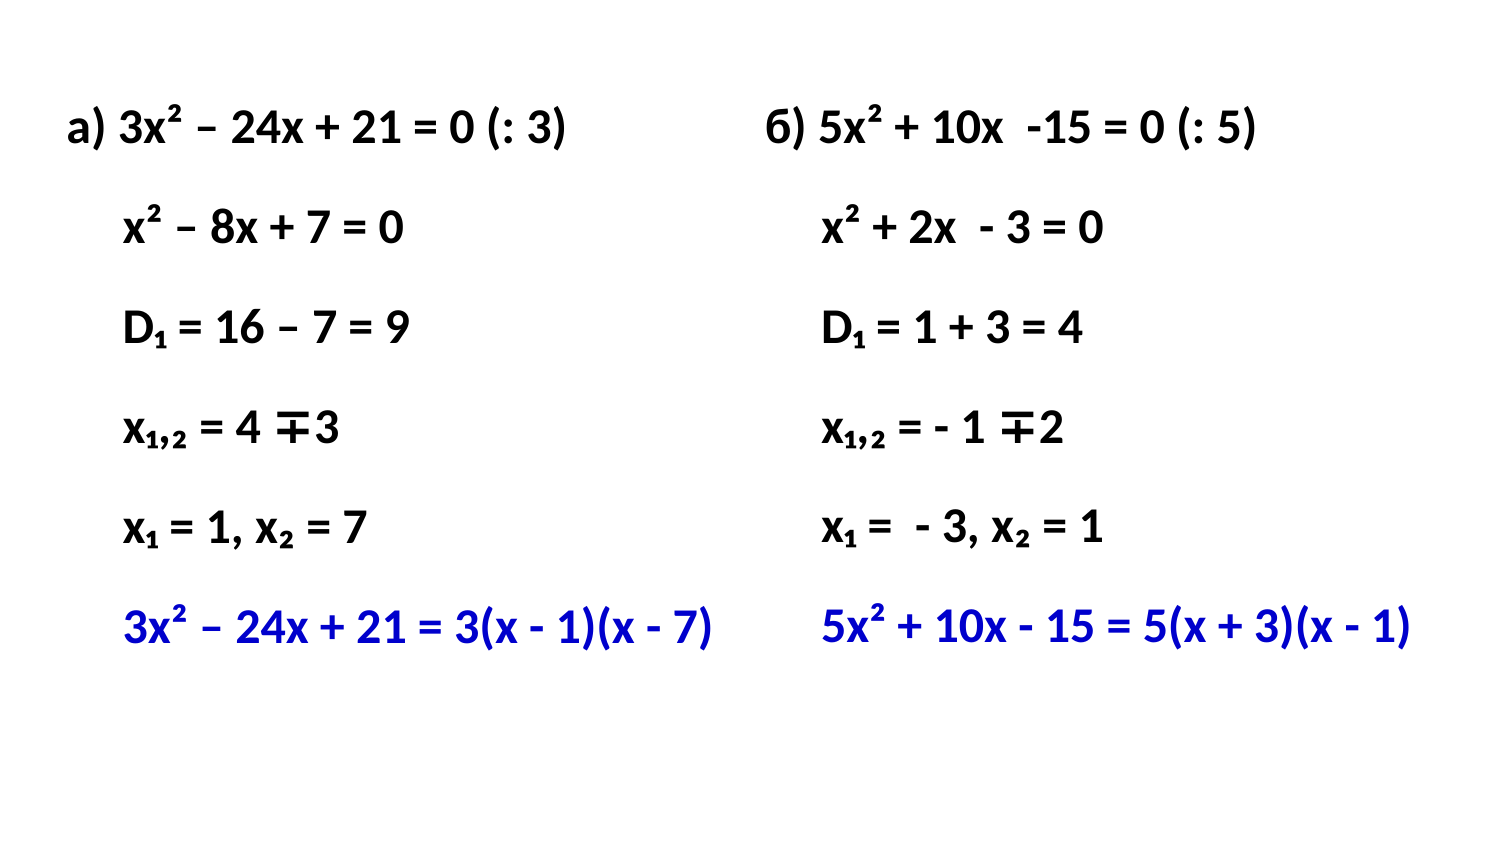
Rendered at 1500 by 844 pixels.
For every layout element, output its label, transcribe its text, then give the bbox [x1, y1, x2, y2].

text_box б) 5х² + 10х -15 = 0 (: 5) х² + 2х - 3 = 0 D₁ = 1 + 3 = 4 х₁,₂ = - 1 ∓2 х₁ = - 3, х₂ = 1 5х² + 10х - 15 = 5(х + 3)(х - 1) [749, 55, 1500, 661]
list а) 3х² – 24х + 21 = 0 (: 3) х² – 8х + 7 = 0 D₁ = 16 – 7 = 9 х₁,₂ = 4 ∓3 х₁ = 1, х₂ = 7 3х² – 24х + 21 = 3(х - 1)(х - 7) [51, 55, 750, 754]
